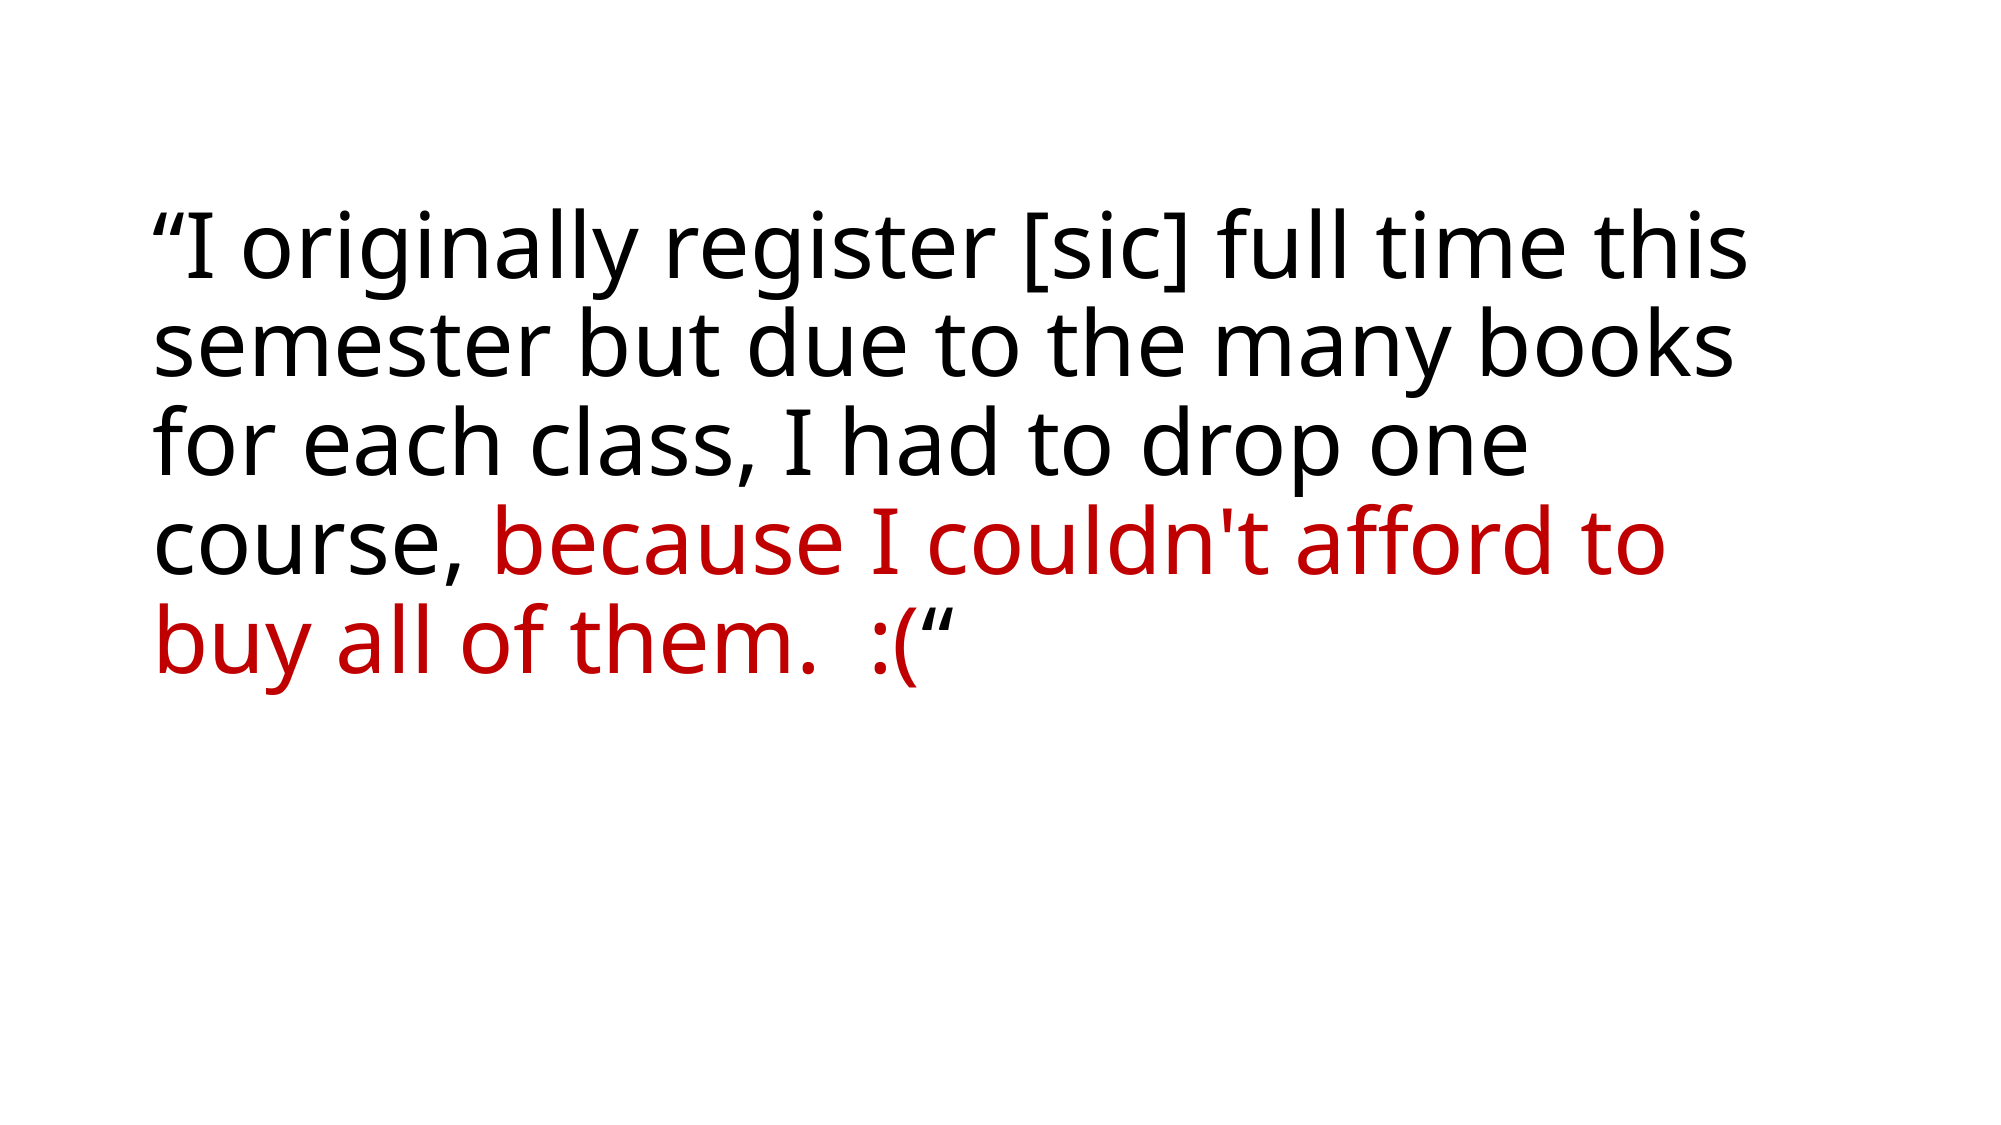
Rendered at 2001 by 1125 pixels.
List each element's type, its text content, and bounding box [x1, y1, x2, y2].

title “I originally register [sic] full time this semester but due to the many books for each class, I had to drop one course, because I couldn't afford to buy all of them. :(“ [137, 59, 1863, 943]
